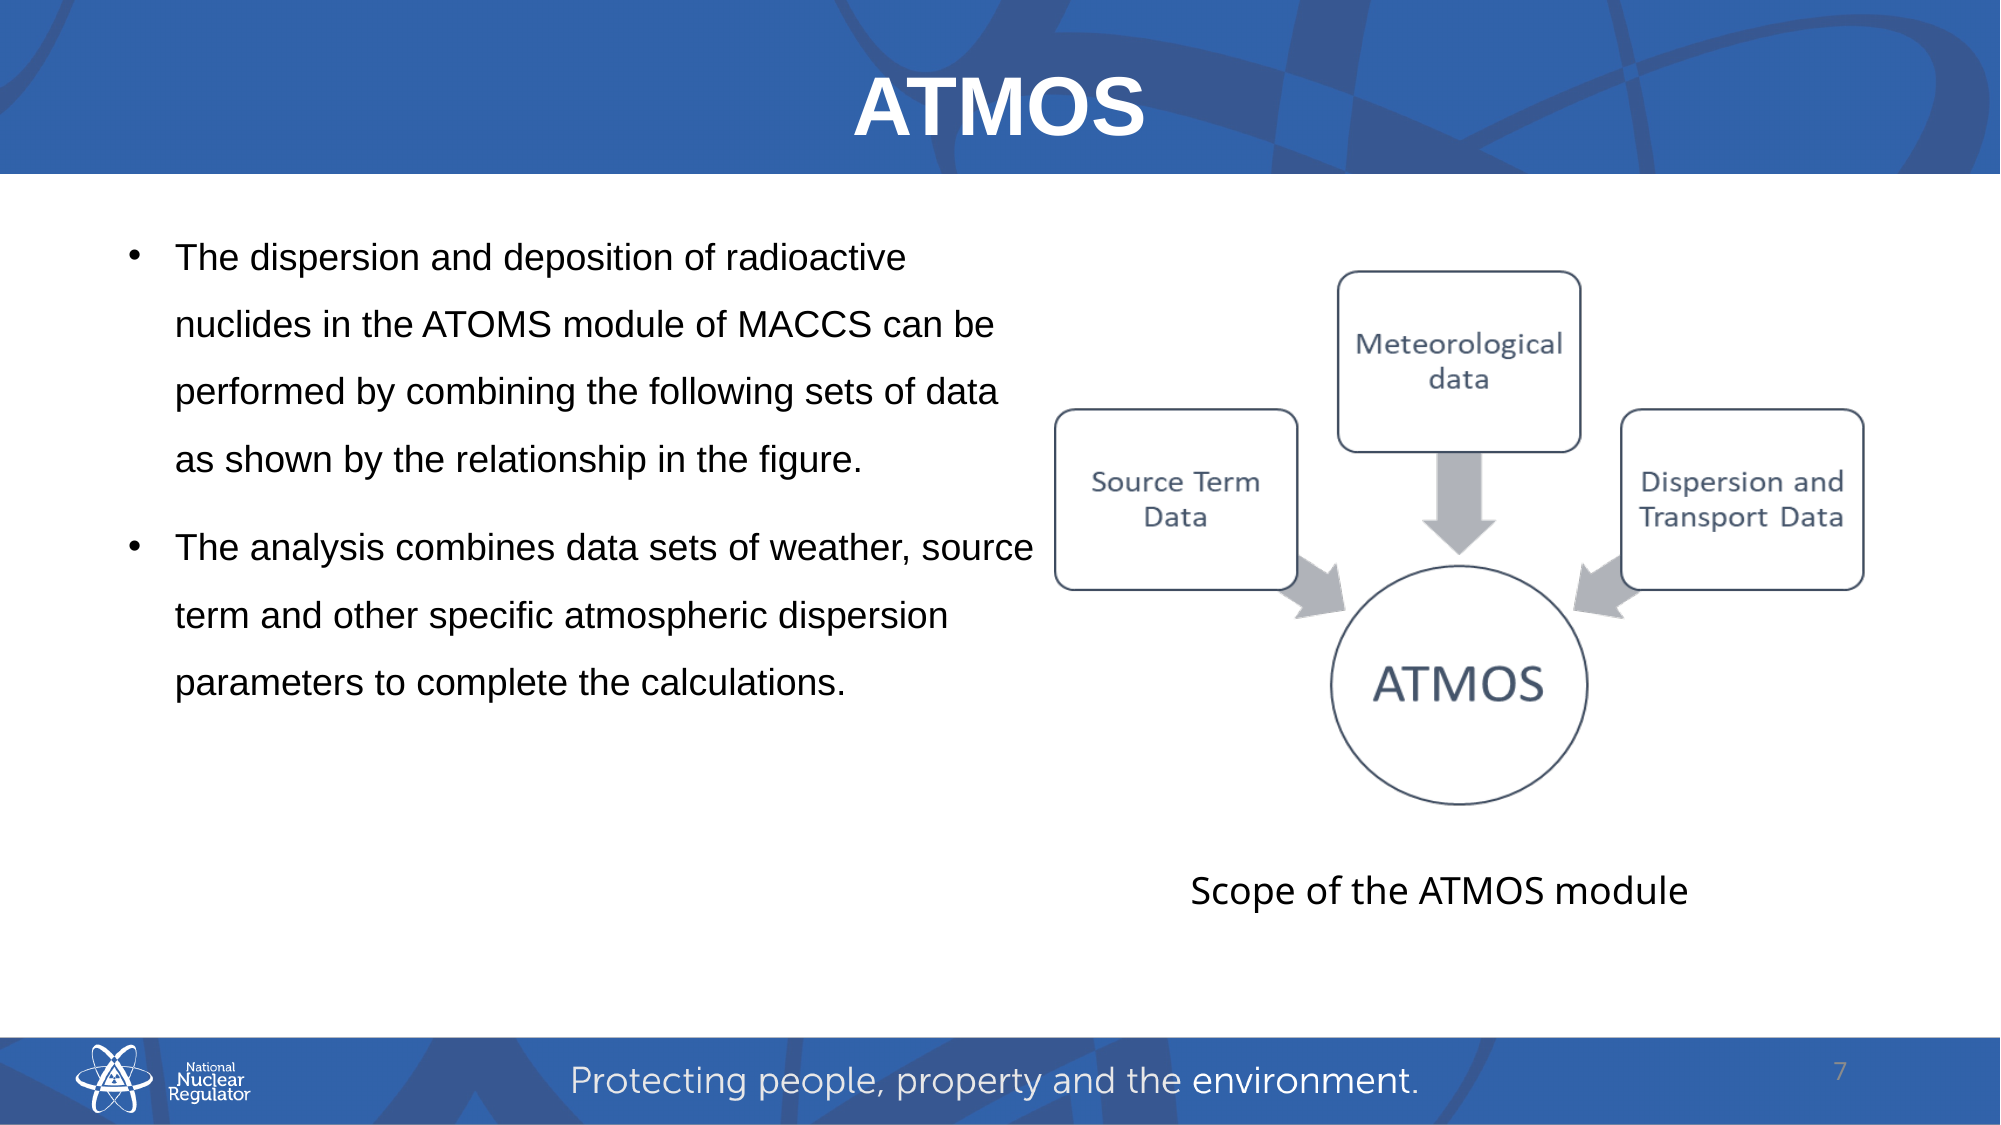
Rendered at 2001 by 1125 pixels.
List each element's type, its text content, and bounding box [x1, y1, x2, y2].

slide_number 7 [1412, 1042, 1863, 1103]
title ATMOS [137, 0, 1863, 218]
text_box Scope of the ATMOS module [1166, 859, 1795, 920]
picture [0, 0, 2000, 1125]
list The dispersion and deposition of radioactive nuclides in the ATOMS module of MACCS can be performed by combining the following sets of data as shown by the relationship in the figure. The analysis combines data sets of weather, source term and other specific atmospheric dispersion parameters to complete the calculations. [113, 202, 1054, 788]
